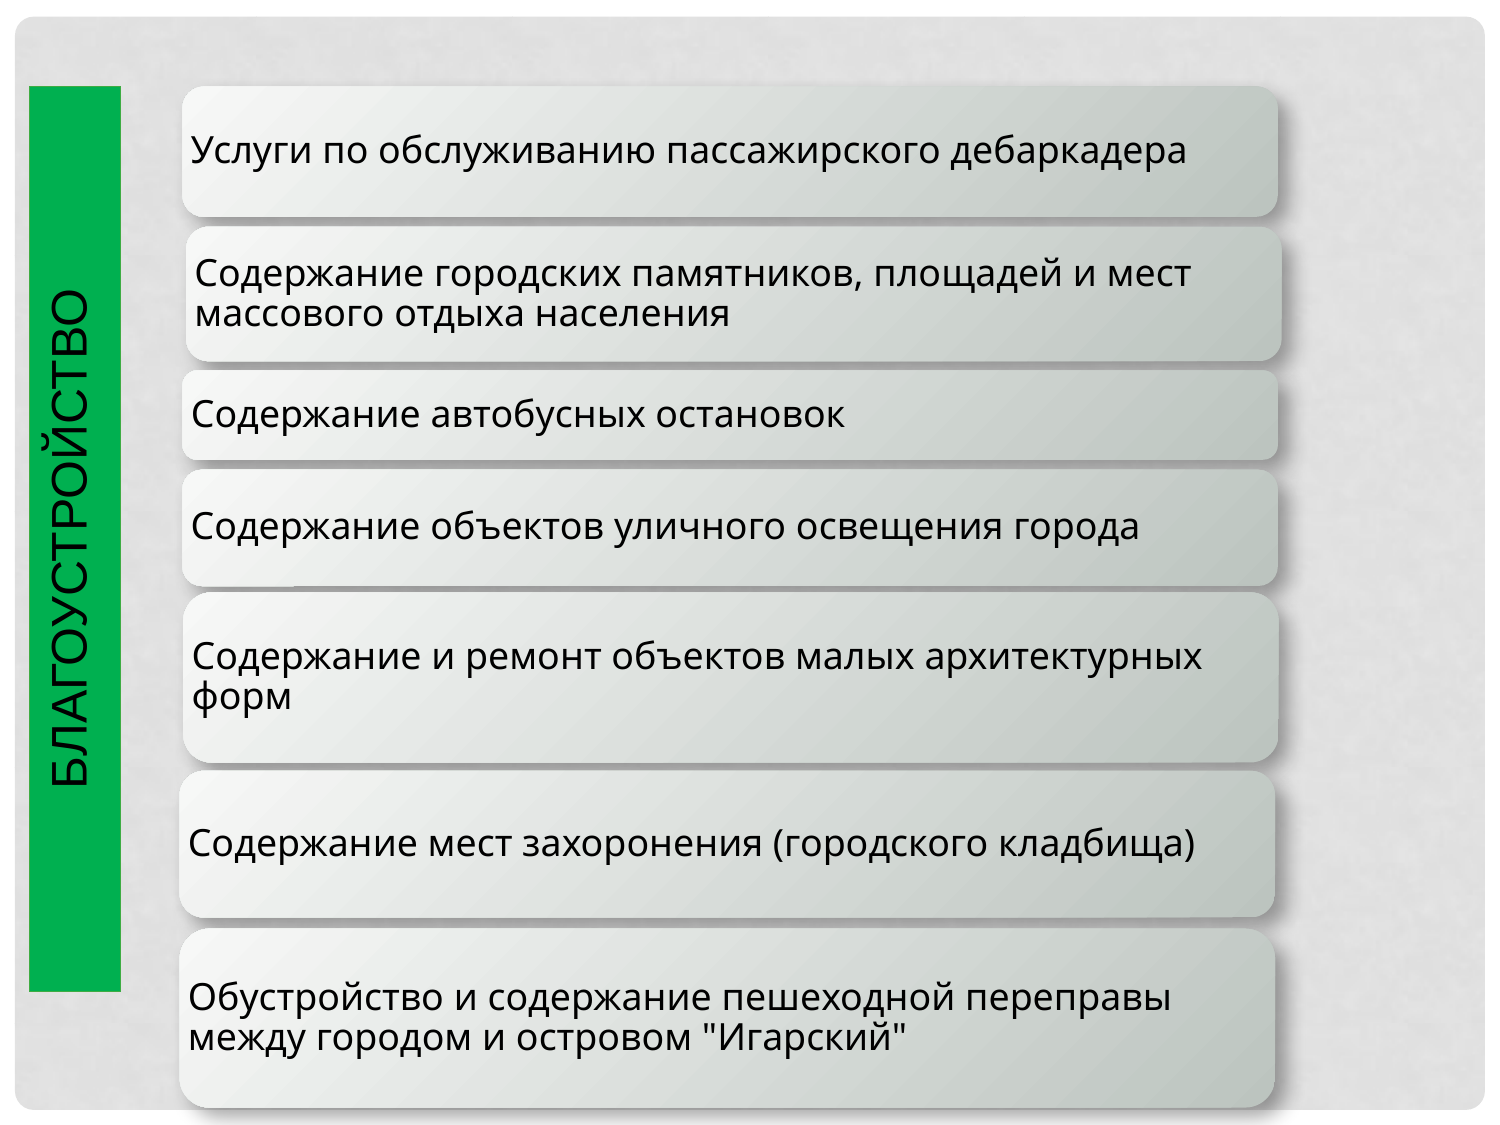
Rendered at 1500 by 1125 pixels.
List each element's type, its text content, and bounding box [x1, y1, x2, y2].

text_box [179, 928, 1276, 1108]
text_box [179, 770, 1276, 918]
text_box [182, 592, 1279, 763]
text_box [185, 226, 1282, 362]
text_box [182, 370, 1279, 461]
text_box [182, 86, 1279, 218]
text_box БЛАГОУСТРОЙСТВО [29, 86, 121, 992]
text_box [182, 469, 1279, 587]
